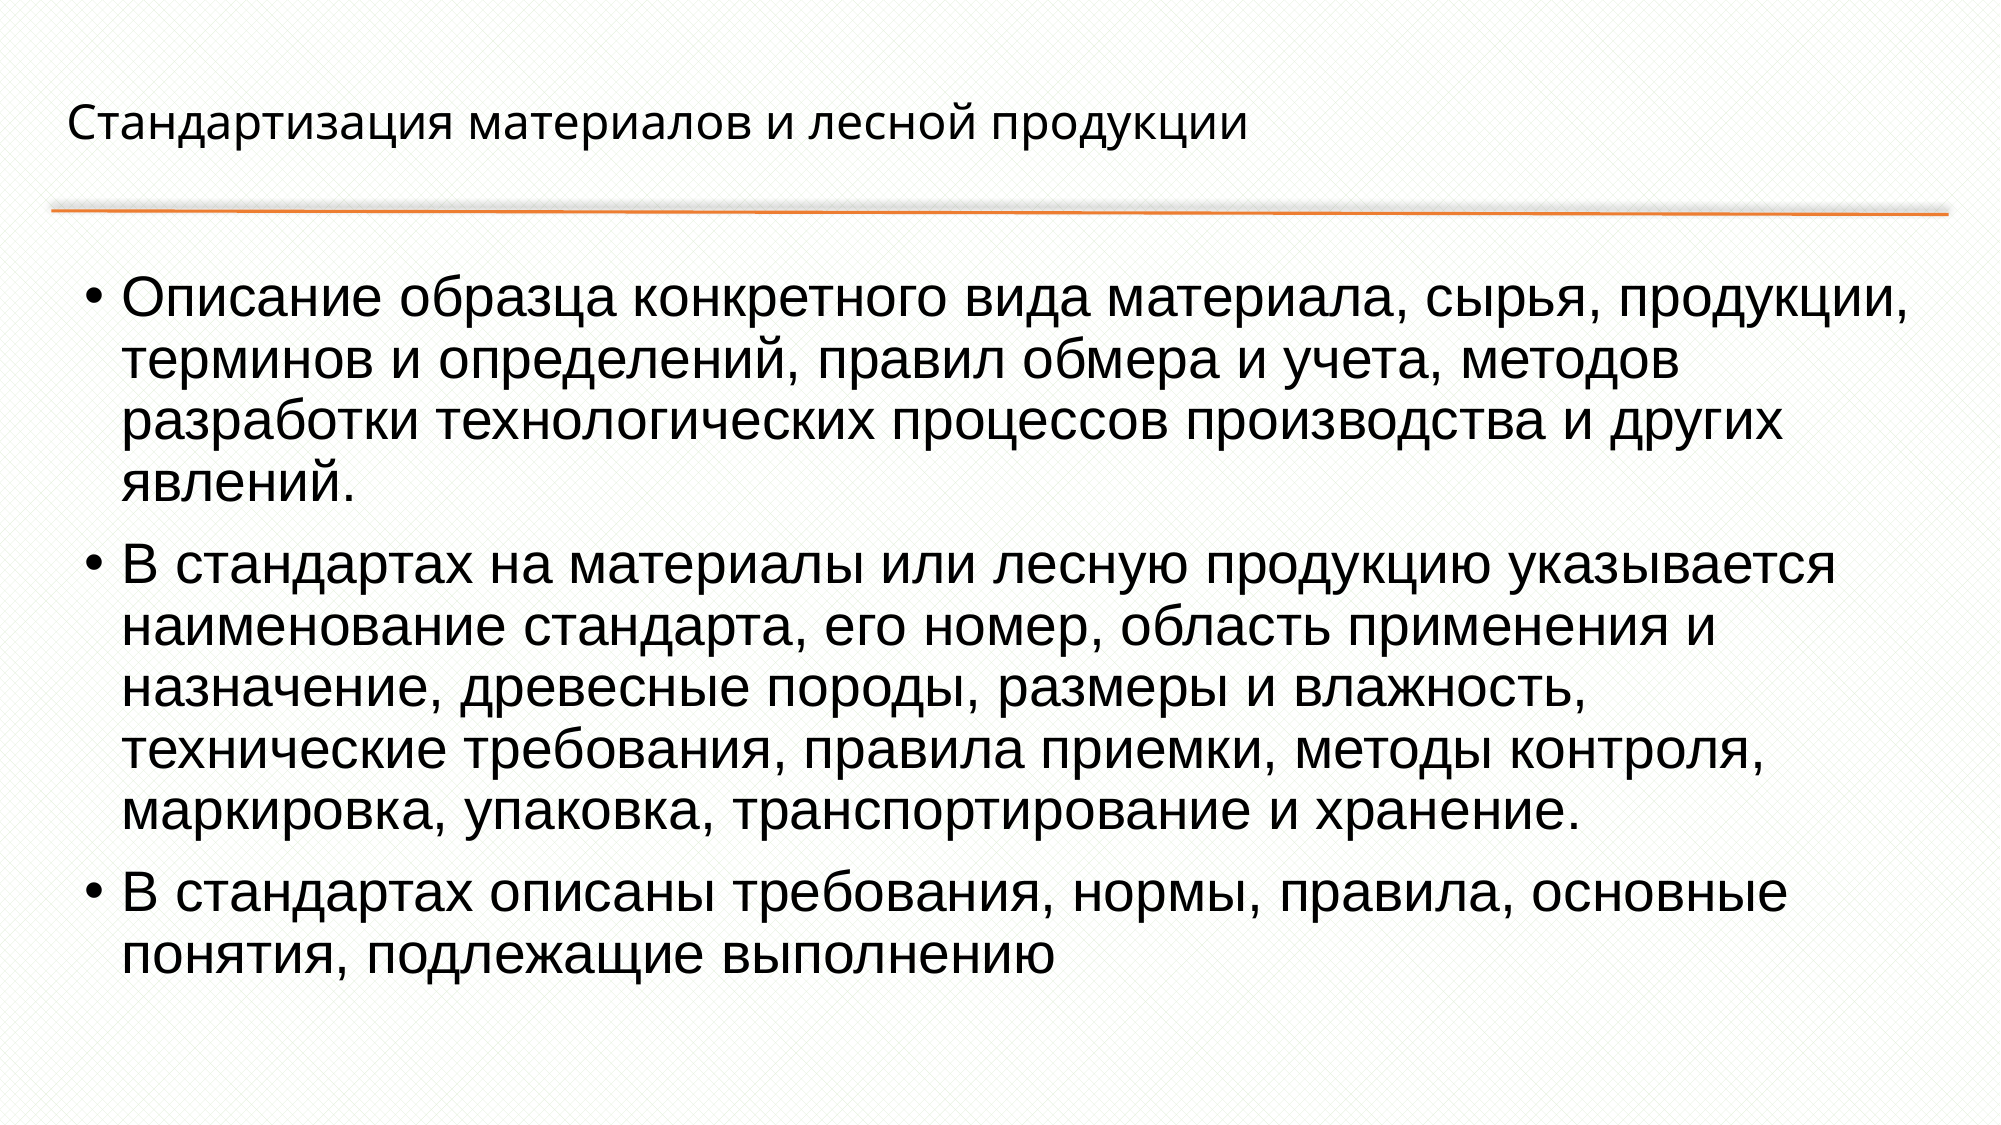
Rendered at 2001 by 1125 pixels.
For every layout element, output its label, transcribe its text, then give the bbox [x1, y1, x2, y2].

title Стандартизация материалов и лесной продукции [51, 90, 1949, 217]
list Описание образца конкретного вида материала, сырья, продукции, терминов и определений, правил обмера и учета, методов разработки технологических процессов производства и других явлений. В стандартах на материалы или лесную про­дукцию указывается наименование стандарта, его номер, об­ласть применения и назначение, древесные породы, размеры и влажность, технические требования, правила приемки, методы контроля, маркировка, упаковка, транспортирование и хране­ние. В стандартах описаны требования, нормы, правила, основные понятия, подлежа­щие выполнению [69, 259, 1931, 998]
